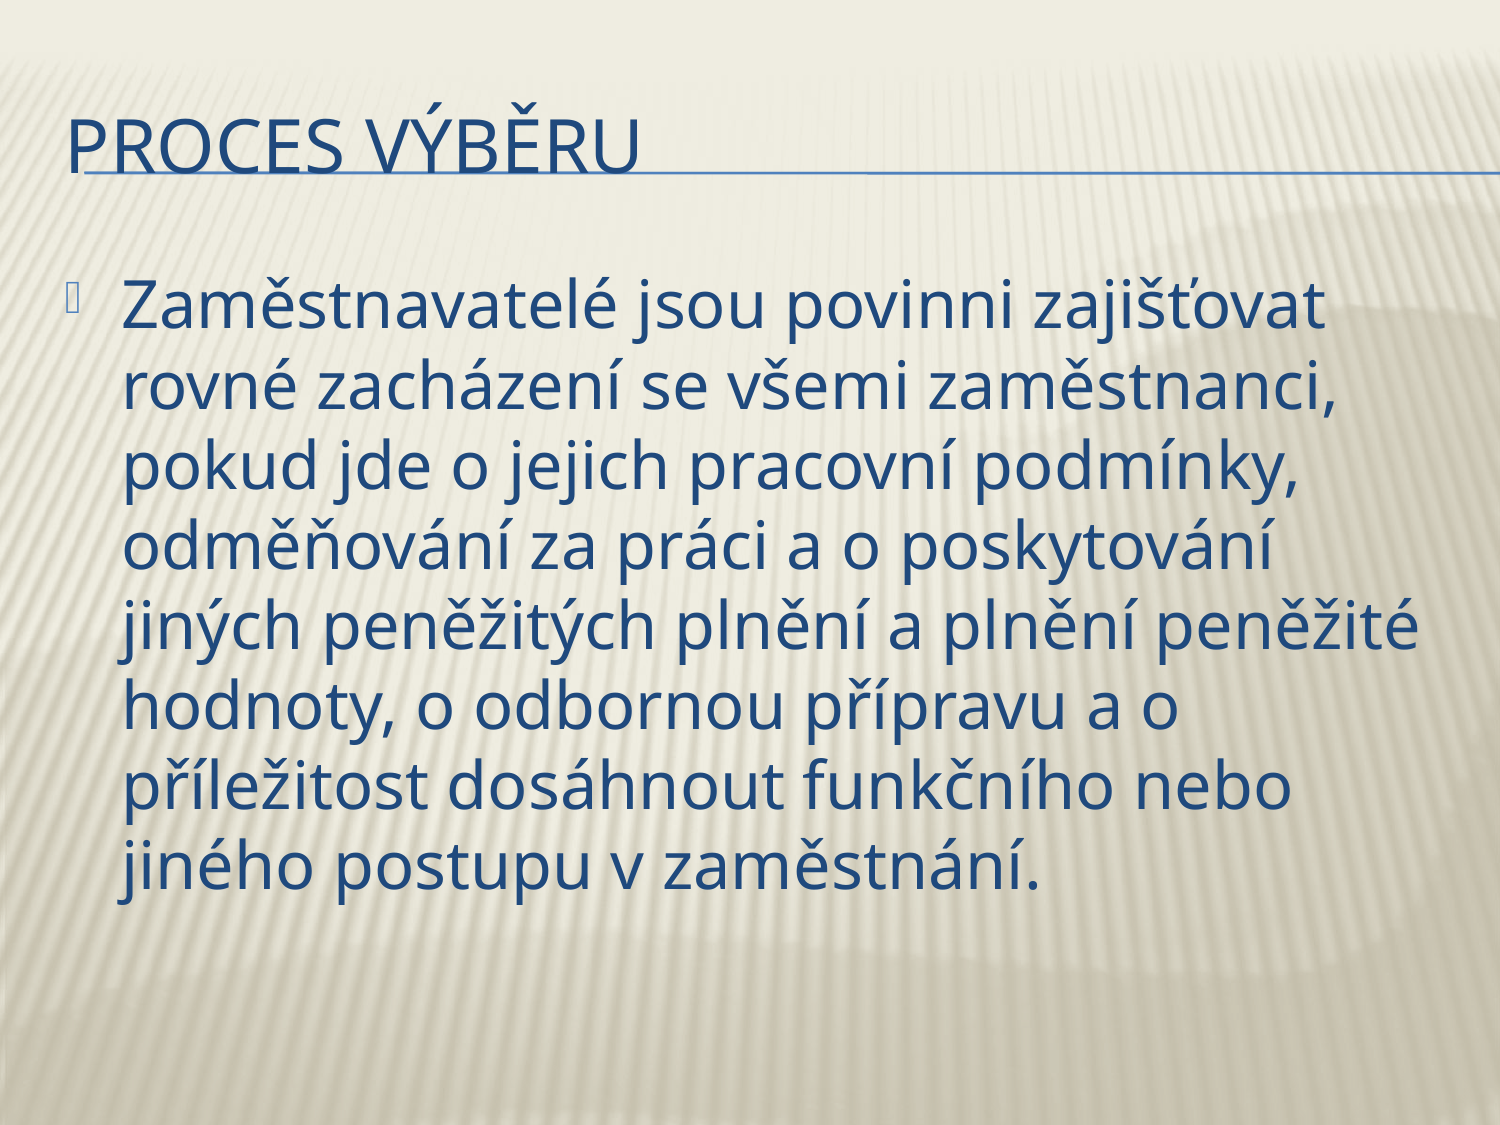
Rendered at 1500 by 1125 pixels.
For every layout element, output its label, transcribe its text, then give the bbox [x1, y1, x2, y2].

list Zaměstnavatelé jsou povinni zajišťovat rovné zacházení se všemi zaměstnanci, pokud jde o jejich pracovní podmínky, odměňování za práci a o poskytování jiných peněžitých plnění a plnění peněžité hodnoty, o odbornou přípravu a o příležitost dosáhnout funkčního nebo jiného postupu v zaměstnání. [50, 254, 1475, 998]
title Proces výběru [50, 75, 1475, 213]
